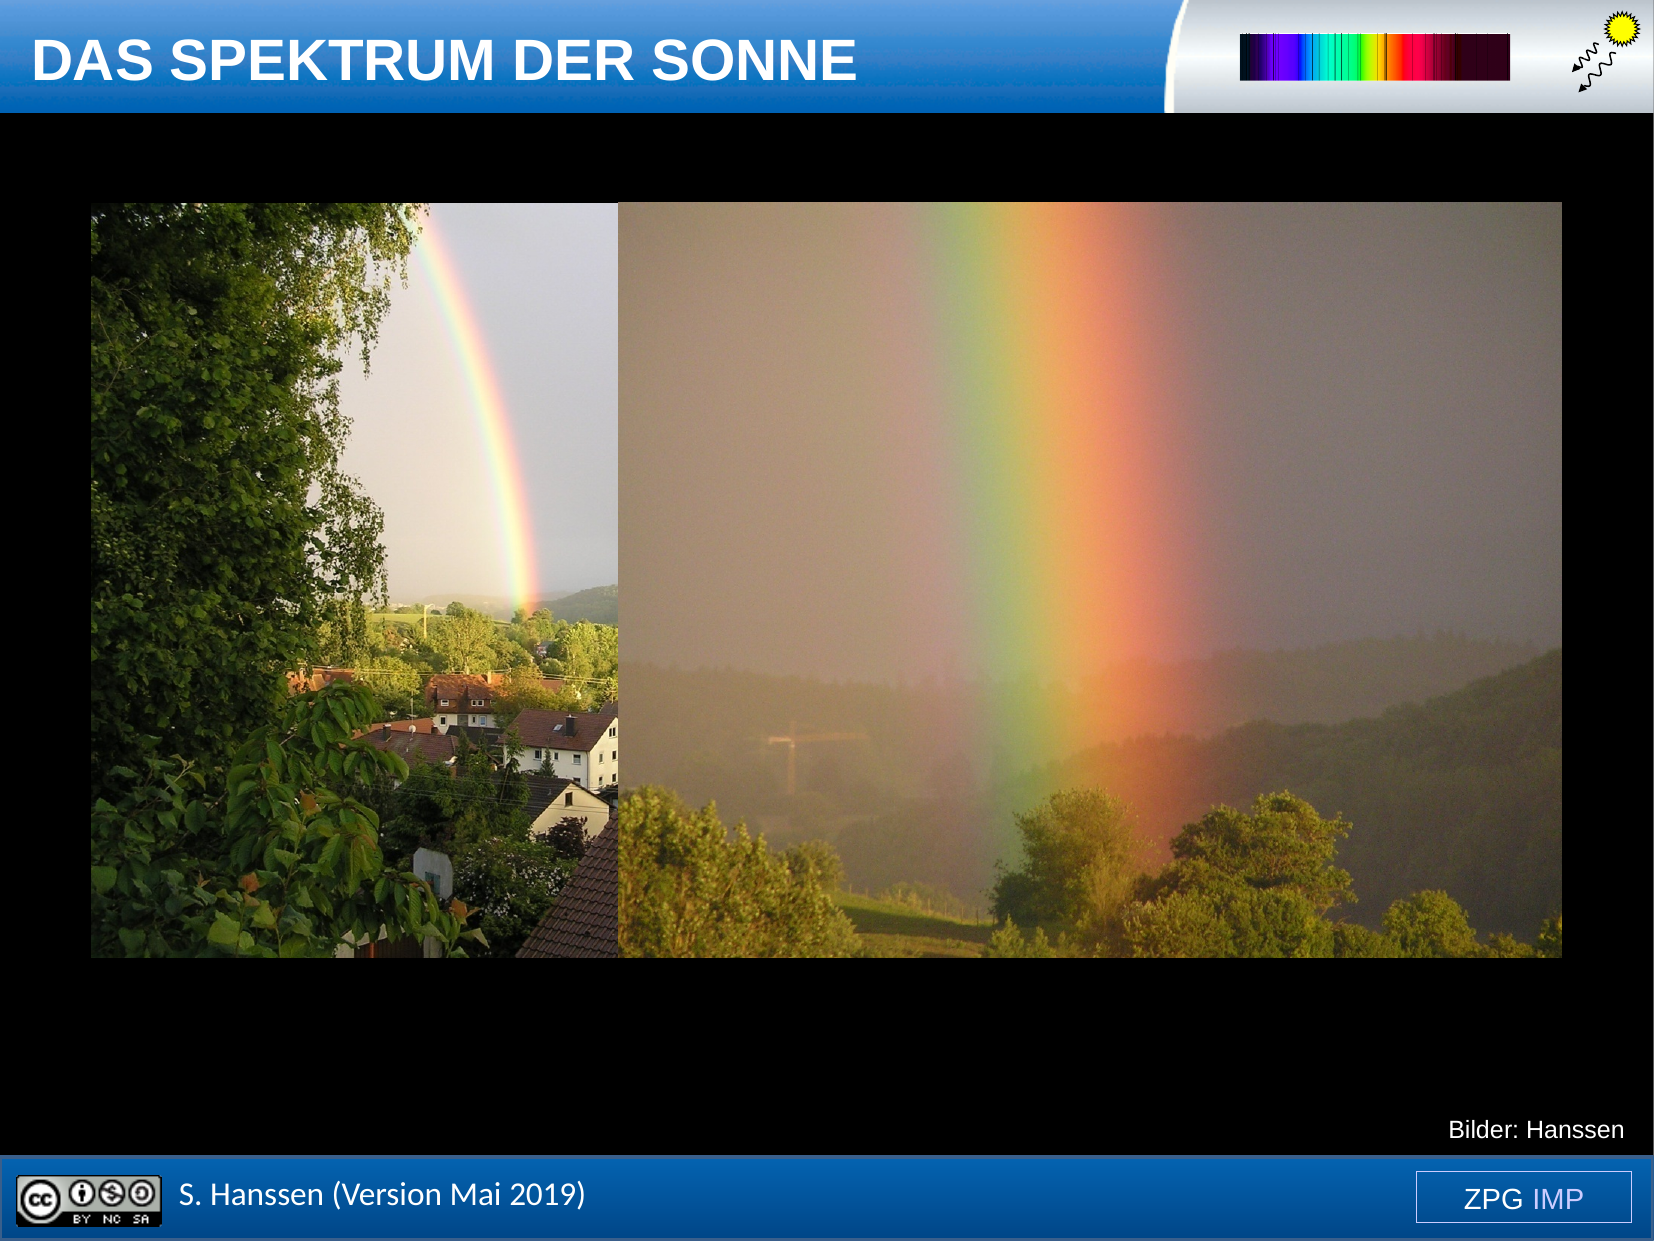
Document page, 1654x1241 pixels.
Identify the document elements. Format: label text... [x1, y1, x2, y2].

picture [91, 202, 1562, 959]
text_box Bilder: Hanssen [1431, 1104, 1654, 1152]
picture [16, 1175, 162, 1227]
picture [0, 0, 1654, 113]
